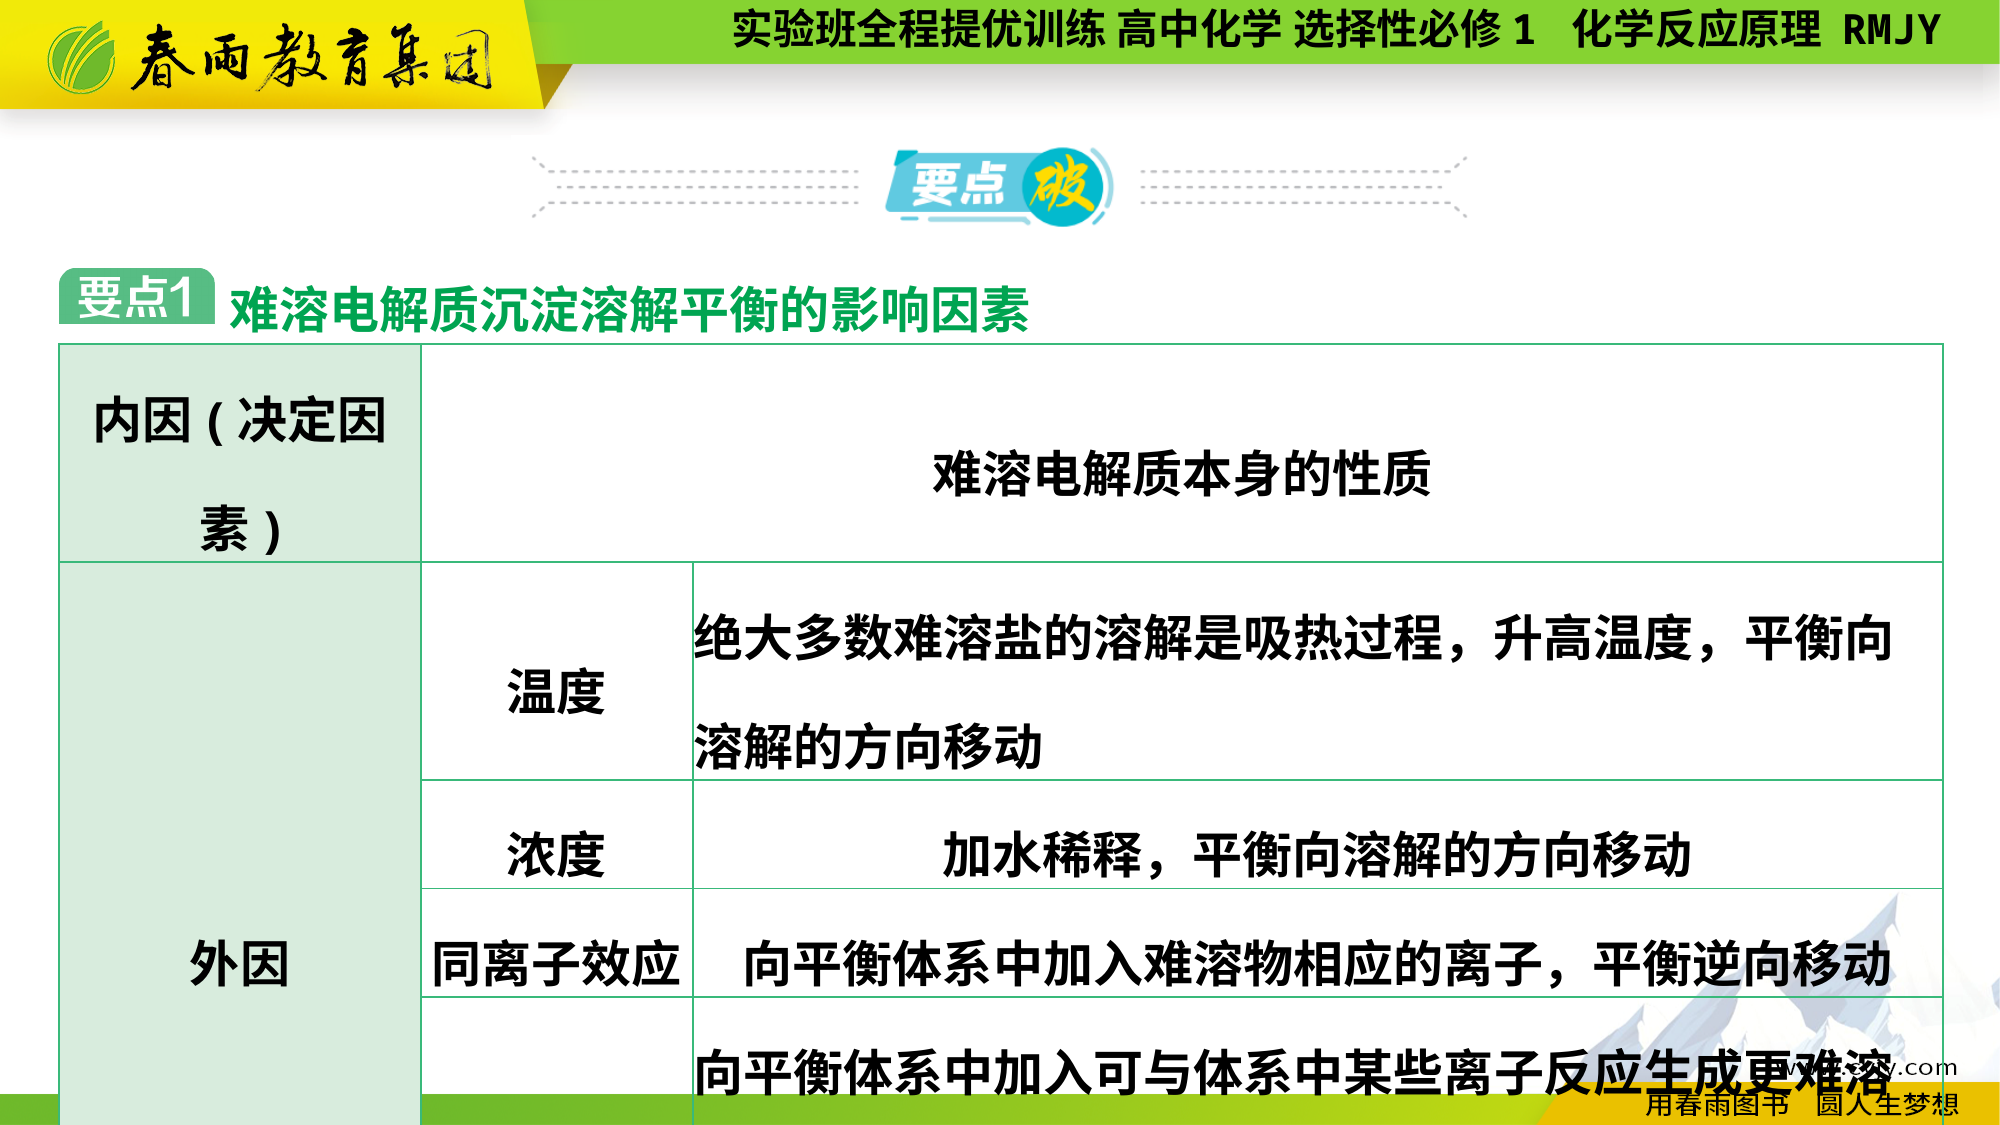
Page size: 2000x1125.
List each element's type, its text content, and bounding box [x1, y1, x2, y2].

table_cell 绝大多数难溶盐的溶解是吸热过程，升高温度，平衡向溶解的方向移动 [694, 563, 1942, 779]
table_cell 同离子效应 [422, 889, 692, 996]
picture [0, 0, 2000, 1125]
table_cell 加水稀释，平衡向溶解的方向移动 [694, 781, 1942, 888]
table_header 内因(决定因素) [60, 345, 420, 561]
table_cell 温度 [422, 563, 692, 779]
table_cell 向平衡体系中加入可与体系中某些离子反应生成更难溶或更难电离的物质或气体的离子时，平衡向溶解的方向移动 [694, 998, 1942, 1125]
list 难溶电解质沉淀溶解平衡的影响因素 [214, 240, 1944, 336]
table_header 难溶电解质本身的性质 [422, 345, 1942, 561]
table_cell 外因 [60, 563, 420, 1125]
table_cell 其他 [422, 998, 692, 1125]
table_cell 浓度 [422, 781, 692, 888]
table_cell 向平衡体系中加入难溶物相应的离子，平衡逆向移动 [694, 889, 1942, 996]
